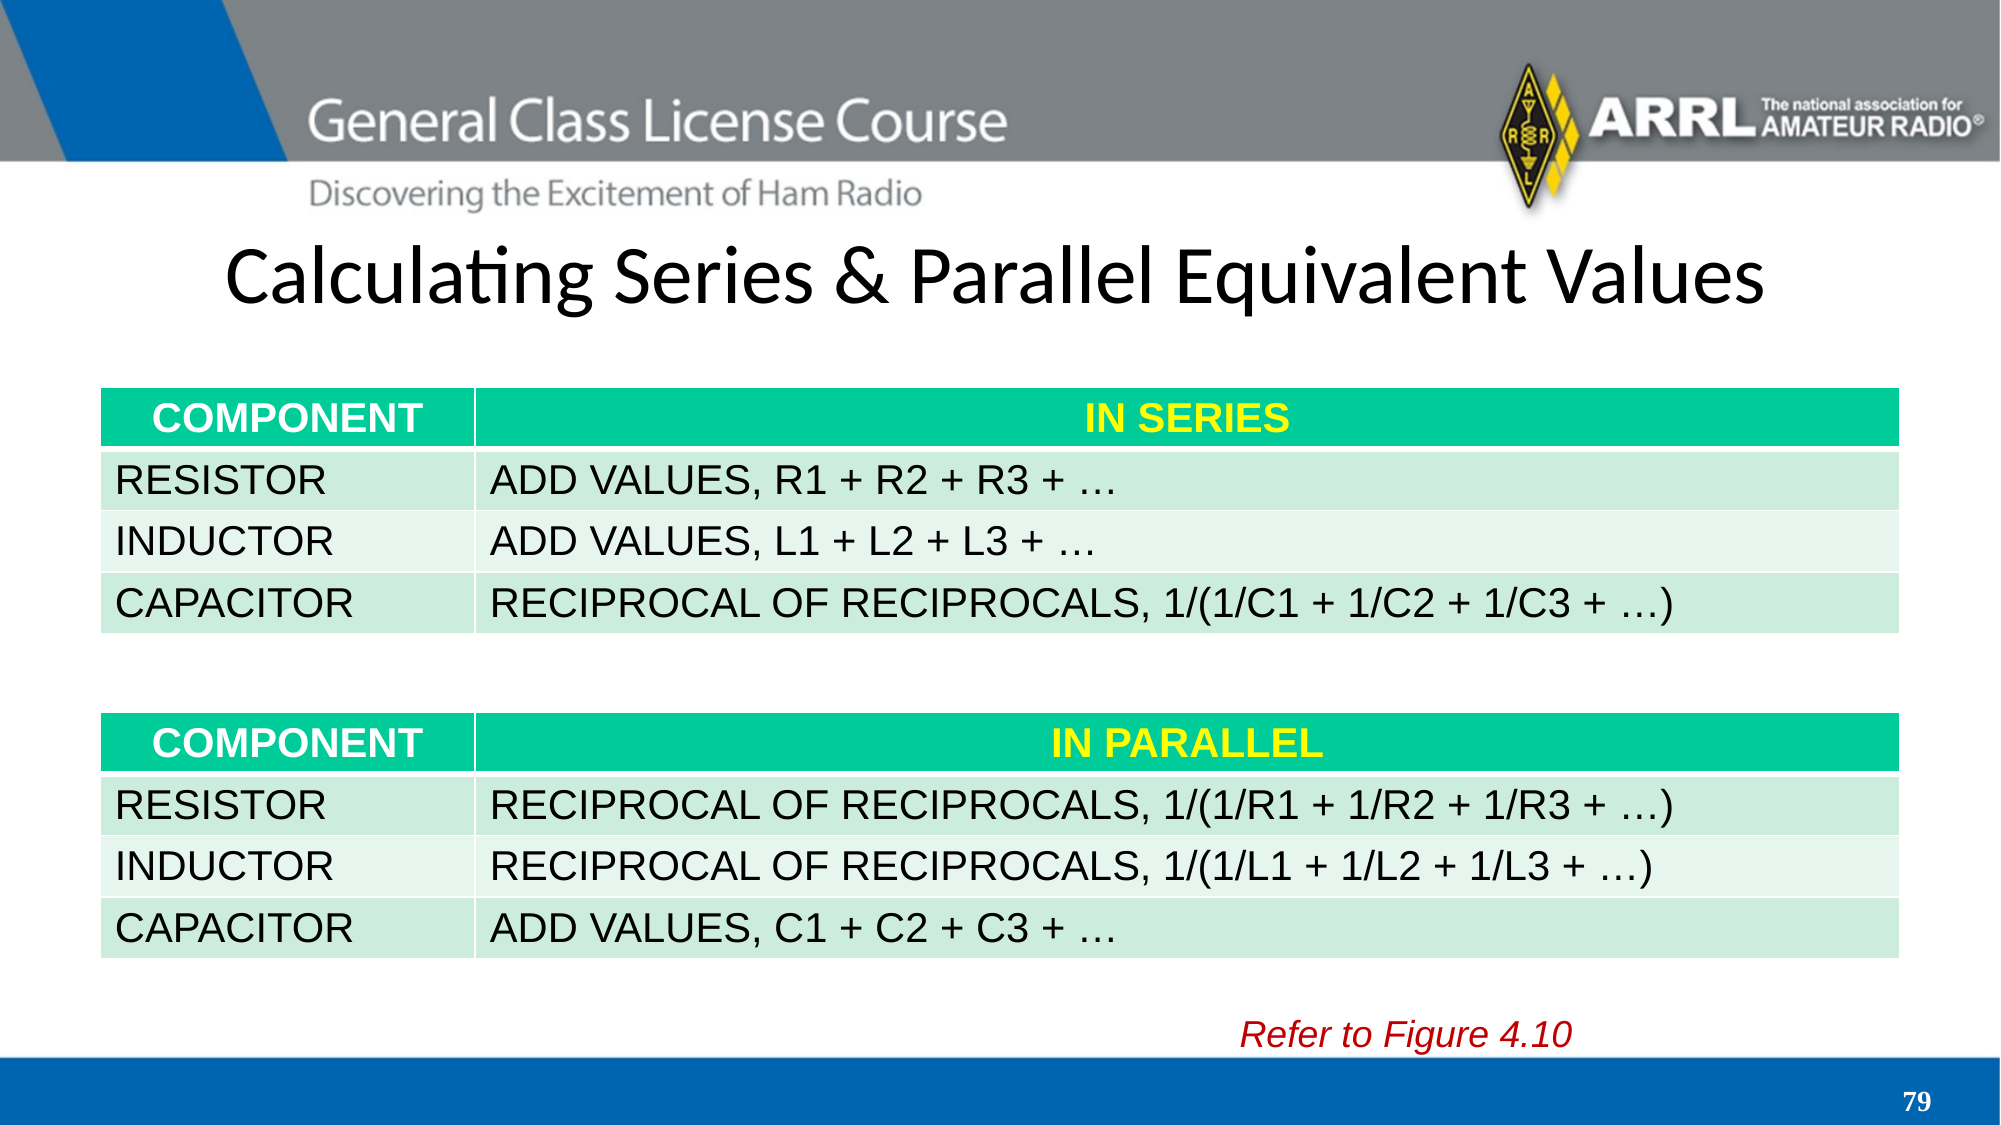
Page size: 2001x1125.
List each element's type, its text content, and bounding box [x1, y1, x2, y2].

table_cell ADD VALUES, R1 + R2 + R3 + … [476, 452, 1899, 510]
table_cell INDUCTOR [101, 836, 474, 896]
table_cell INDUCTOR [101, 511, 474, 571]
table_header COMPONENT [101, 388, 474, 446]
table_cell ADD VALUES, C1 + C2 + C3 + … [476, 898, 1899, 958]
table_cell RESISTOR [101, 777, 474, 835]
table_cell RECIPROCAL OF RECIPROCALS, 1/(1/C1 + 1/C2 + 1/C3 + …) [476, 573, 1899, 633]
table_cell RECIPROCAL OF RECIPROCALS, 1/(1/R1 + 1/R2 + 1/R3 + …) [476, 777, 1899, 835]
table_cell RECIPROCAL OF RECIPROCALS, 1/(1/L1 + 1/L2 + 1/L3 + …) [476, 836, 1899, 896]
table_header IN PARALLEL [476, 713, 1899, 771]
title Calculating Series & Parallel Equivalent Values [96, 212, 1897, 356]
table_header COMPONENT [101, 713, 474, 771]
table_cell CAPACITOR [101, 573, 474, 633]
table_cell RESISTOR [101, 452, 474, 510]
picture [0, 0, 2001, 1125]
table_cell CAPACITOR [101, 898, 474, 958]
table_cell ADD VALUES, L1 + L2 + L3 + … [476, 511, 1899, 571]
text_box Refer to Figure 4.10 [1224, 1002, 1838, 1063]
table_header IN SERIES [476, 388, 1899, 446]
